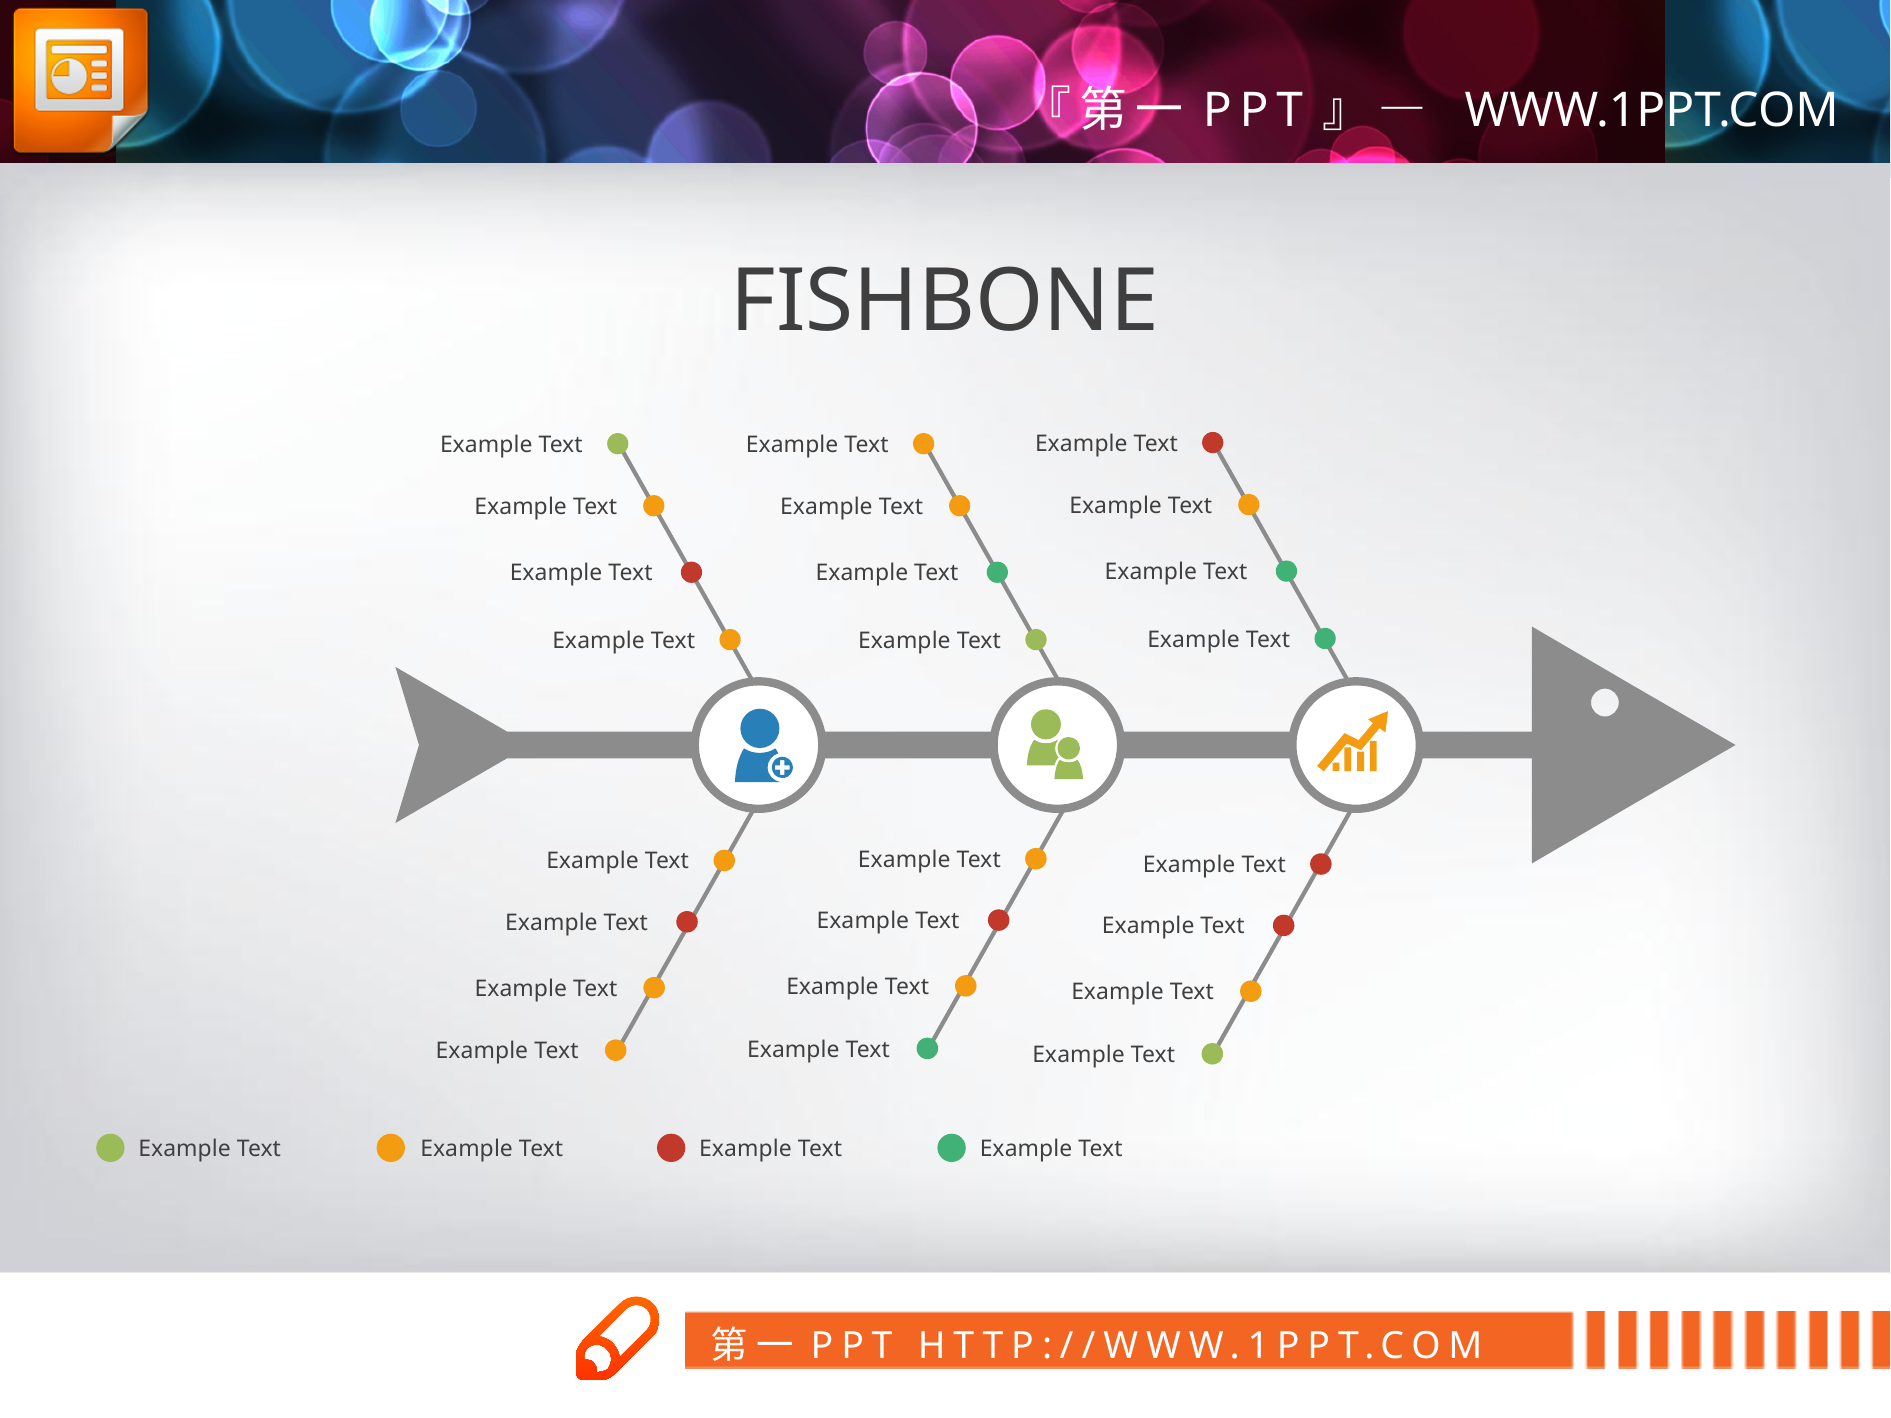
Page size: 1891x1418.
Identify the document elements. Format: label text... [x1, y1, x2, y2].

text_box [656, 1133, 684, 1163]
text_box [604, 1040, 620, 1061]
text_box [924, 443, 1064, 690]
text_box [1419, 626, 1736, 864]
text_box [1316, 710, 1389, 772]
text_box Example Text [1068, 903, 1208, 946]
text_box [96, 1133, 124, 1163]
text_box [937, 1133, 965, 1163]
text_box Example Text [406, 1126, 578, 1169]
text_box Example Text [1080, 842, 1208, 885]
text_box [1026, 709, 1084, 780]
text_box Example Text [795, 837, 919, 879]
text_box Example Text [965, 1126, 1137, 1169]
text_box [1120, 731, 1293, 759]
text_box [912, 433, 935, 454]
text_box Example Text [684, 1027, 905, 1069]
text_box Example Text [442, 900, 611, 942]
text_box [1292, 681, 1420, 809]
text_box Example Text [446, 550, 611, 593]
text_box Example Text [372, 1028, 593, 1071]
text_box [616, 440, 756, 687]
text_box Example Text [760, 964, 919, 1007]
text_box [607, 433, 628, 452]
text_box Example Text [1068, 483, 1208, 525]
text_box Example Text [969, 1032, 1190, 1074]
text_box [1213, 442, 1353, 689]
text_box Example Text [1084, 617, 1208, 659]
text_box Example Text [489, 618, 611, 660]
text_box Example Text [760, 550, 919, 593]
text_box [395, 666, 696, 824]
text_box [1213, 808, 1353, 1054]
text_box Example Text [683, 422, 903, 464]
text_box FISHBONE [129, 242, 1761, 362]
text_box [1201, 1044, 1219, 1065]
text_box [1202, 431, 1224, 453]
text_box [821, 731, 994, 759]
text_box Example Text [1068, 969, 1208, 1012]
text_box Example Text [483, 838, 611, 881]
text_box [376, 1133, 405, 1163]
text_box Example Text [760, 484, 919, 526]
picture [0, 0, 1891, 1275]
text_box Example Text [124, 1126, 296, 1169]
picture [685, 1311, 1891, 1369]
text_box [924, 809, 1064, 1056]
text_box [734, 708, 794, 783]
text_box Example Text [760, 898, 919, 941]
text_box Example Text [411, 484, 611, 526]
text_box [993, 682, 1122, 809]
text_box Example Text [411, 966, 611, 1008]
text_box Example Text [795, 618, 919, 660]
text_box Example Text [684, 1126, 857, 1169]
text_box Example Text [377, 422, 597, 464]
text_box Example Text [1068, 549, 1208, 592]
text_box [616, 806, 756, 1052]
text_box Example Text [972, 421, 1192, 463]
text_box [694, 681, 823, 809]
